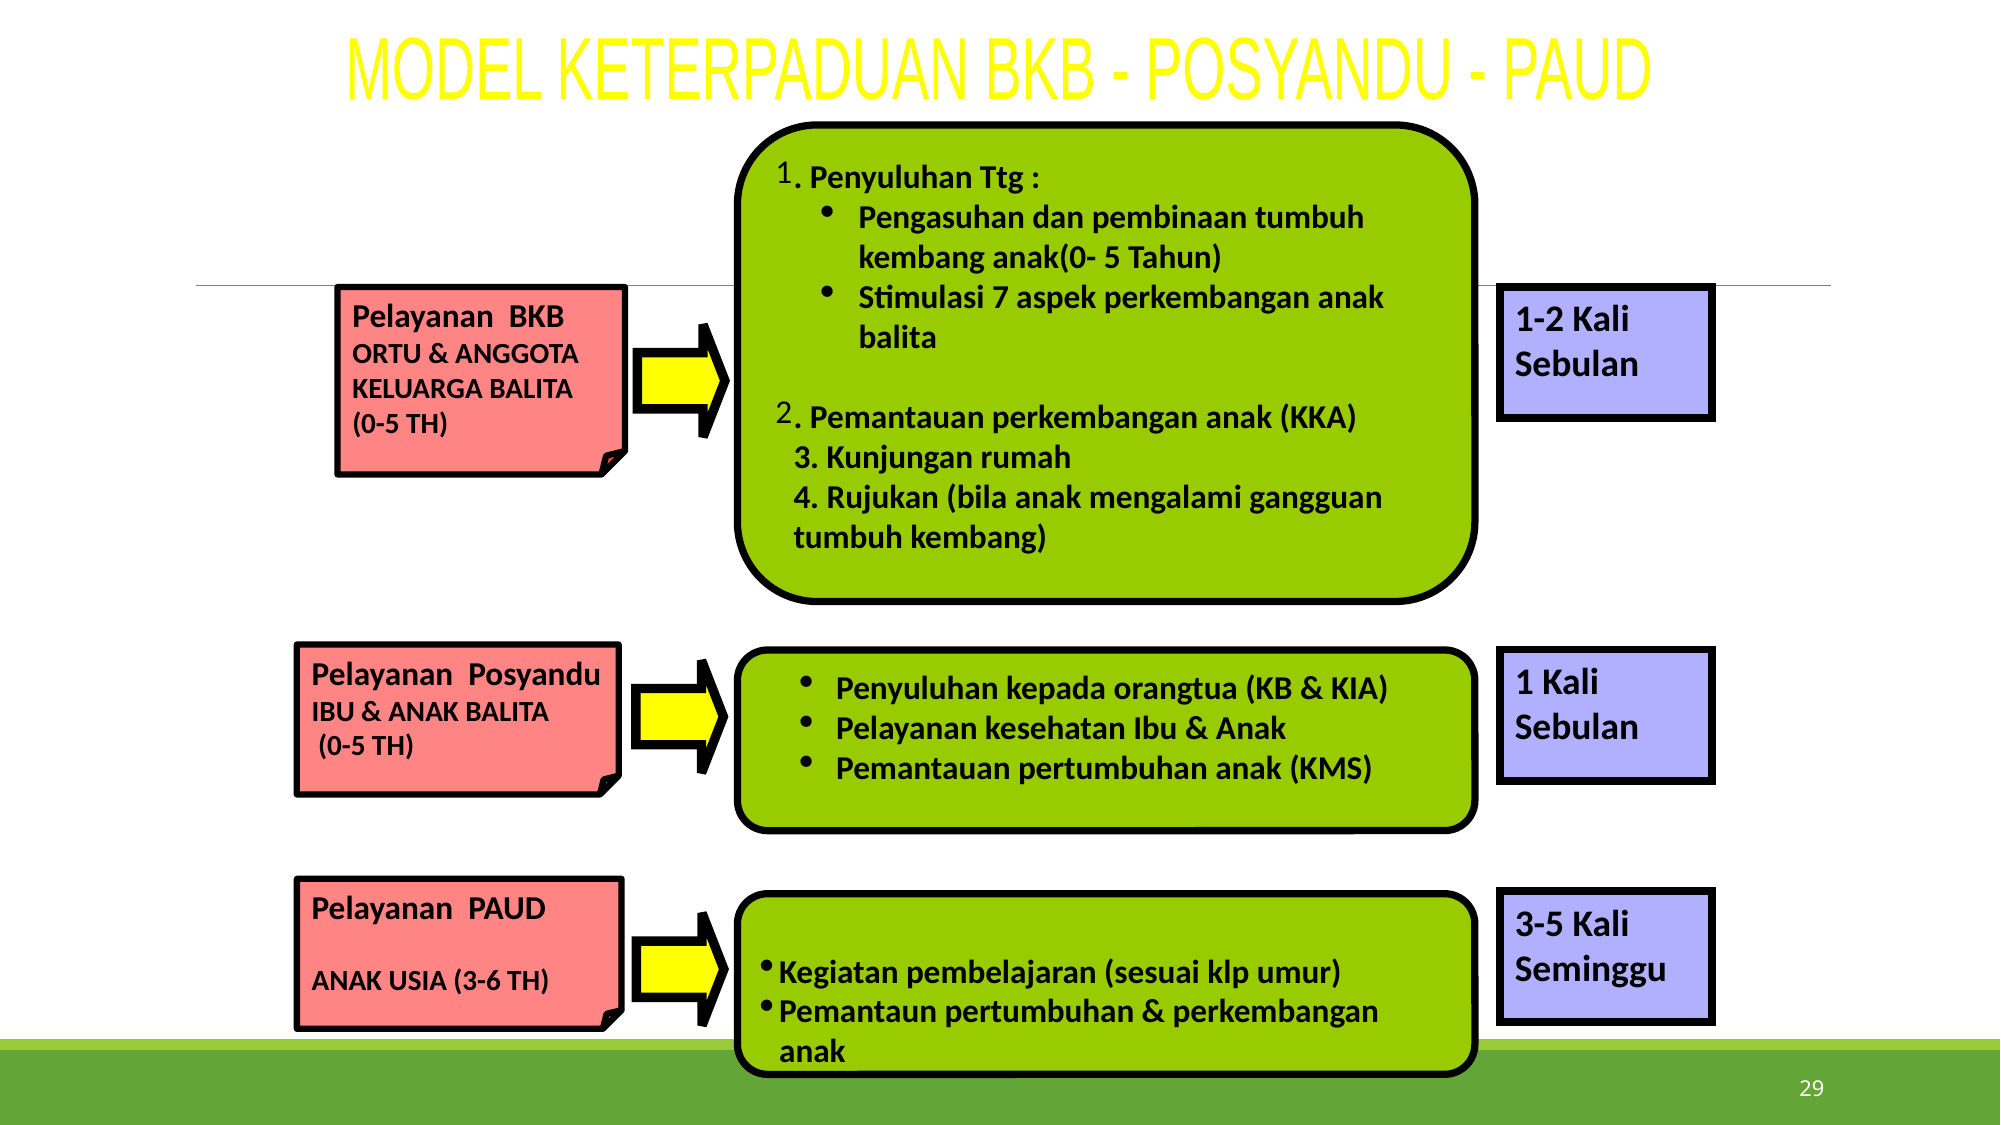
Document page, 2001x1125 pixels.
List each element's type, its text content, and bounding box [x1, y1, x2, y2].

text_box 1 Kali Sebulan [1499, 649, 1713, 781]
text_box Penyuluhan kepada orangtua (KB & KIA) Pelayanan kesehatan Ibu & Anak Pemantauan pertumbuhan anak (KMS) [737, 649, 1475, 831]
text_box . Penyuluhan Ttg : Pengasuhan dan pembinaan tumbuh kembang anak(0- 5 Tahun) Stimulasi 7 aspek perkembangan anak balita . Pemantauan perkembangan anak (KKA) 3. Kunjungan rumah 4. Rujukan (bila anak mengalami gangguan tumbuh kembang) [737, 124, 1475, 602]
text_box Pelayanan Posyandu IBU & ANAK BALITA (0-5 TH) [296, 644, 619, 795]
text_box [636, 912, 724, 1026]
text_box Kegiatan pembelajaran (sesuai klp umur) Pemantaun pertumbuhan & perkembangan anak [737, 893, 1475, 1075]
text_box 3-5 Kali Seminggu [1499, 891, 1713, 1023]
text_box [637, 324, 725, 438]
text_box Pelayanan BKB ORTU & ANGGOTA KELUARGA BALITA (0-5 TH) [337, 287, 625, 475]
text_box Pelayanan PAUD ANAK USIA (3-6 TH) [296, 878, 622, 1029]
text_box [635, 660, 724, 773]
text_box 1-2 Kali Sebulan [1499, 287, 1713, 419]
slide_number 29 [1624, 1059, 1840, 1120]
